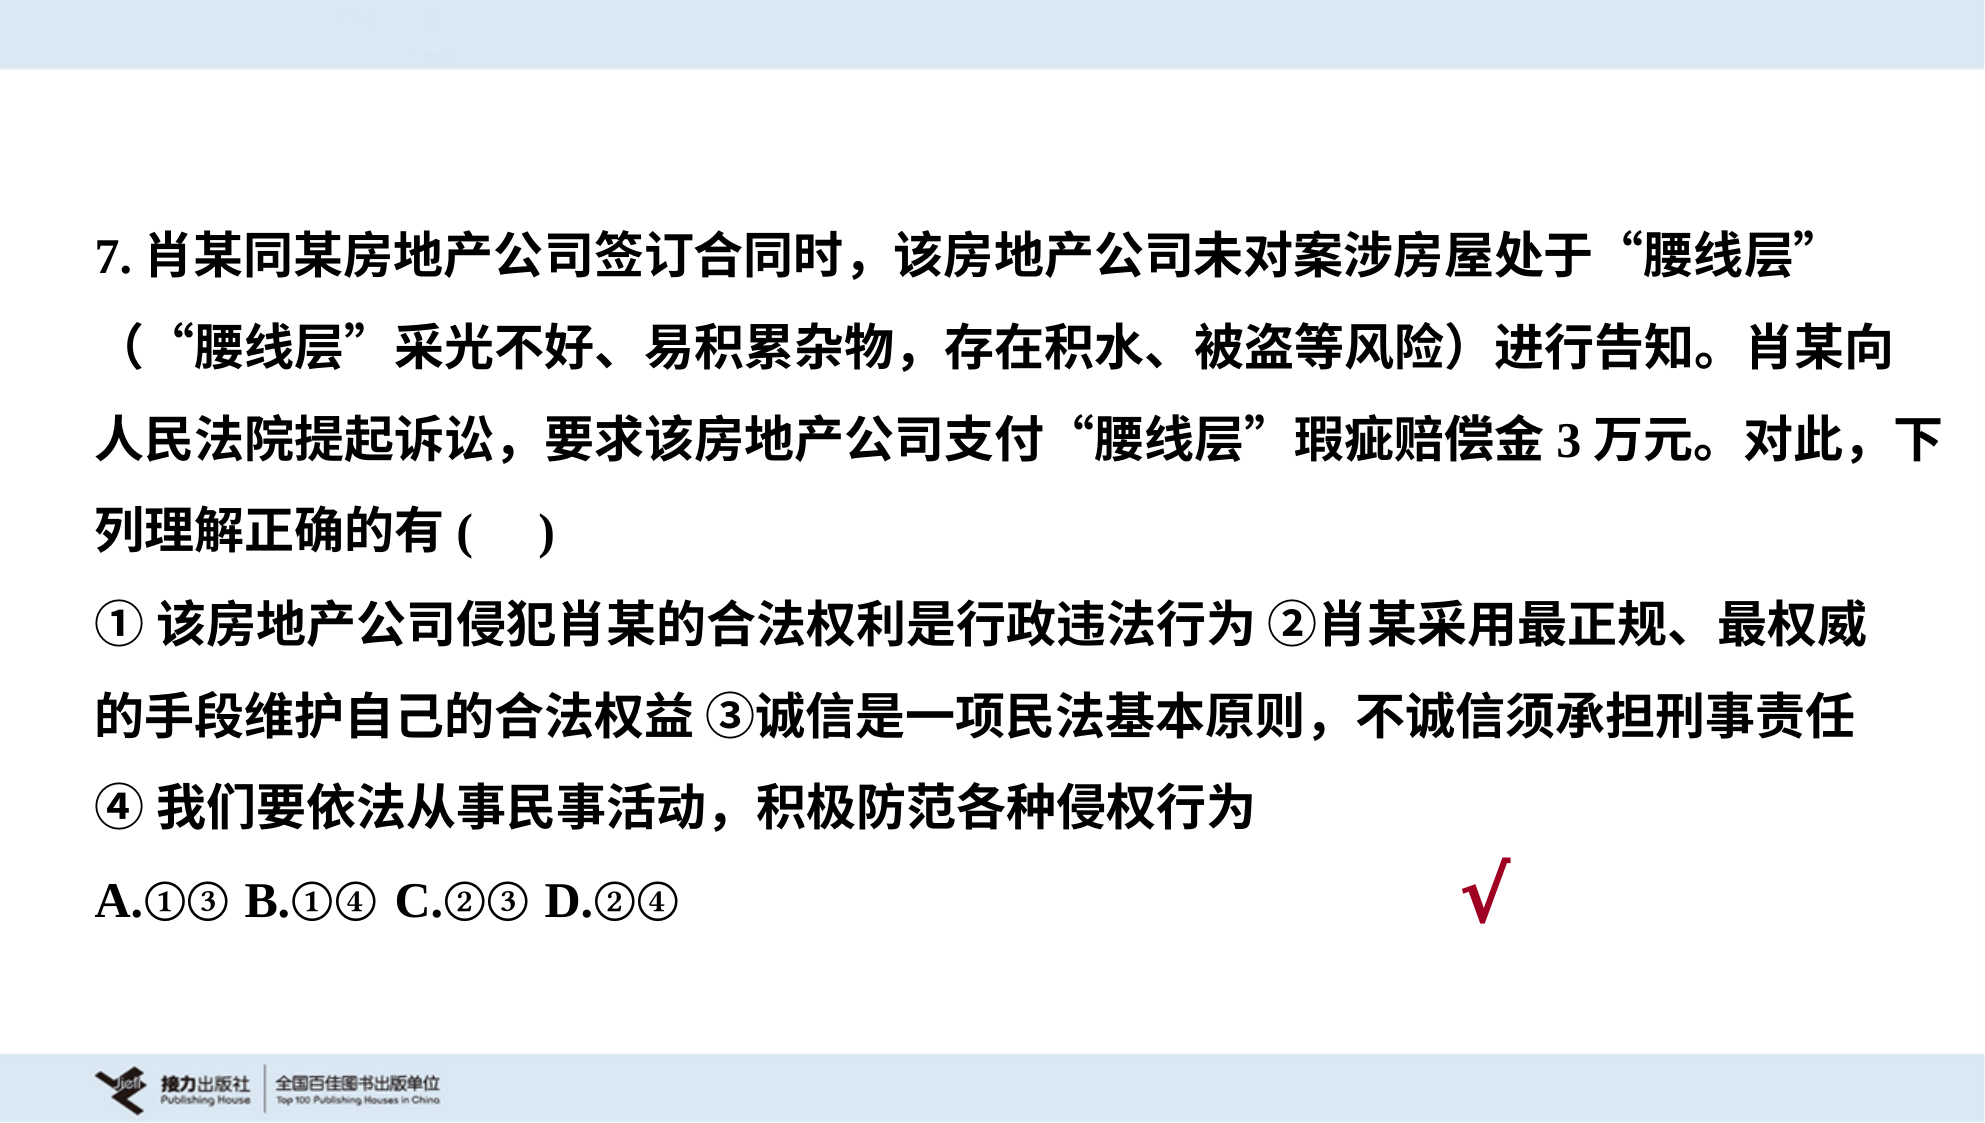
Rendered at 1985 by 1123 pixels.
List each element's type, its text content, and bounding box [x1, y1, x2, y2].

text_box A.①③ B.①④ C.②③ D.②④ [94, 839, 1892, 928]
text_box 7.肖某同某房地产公司签订合同时，该房地产公司未对案涉房屋处于“腰线层” （“腰线层”采光不好、易积累杂物，存在积水、被盗等风险）进行告知。肖某向 人民法院提起诉讼，要求该房地产公司支付“腰线层”瑕疵赔偿金3万元。对此，下 列理解正确的有( ) [94, 192, 1892, 559]
text_box √ [1459, 845, 1511, 938]
text_box ①该房地产公司侵犯肖某的合法权利是行政违法行为 ②肖某采用最正规、最权威 的手段维护自己的合法权益 ③诚信是一项民法基本原则，不诚信须承担刑事责任 ④我们要依法从事民事活动，积极防范各种侵权行为 [94, 560, 1892, 836]
picture [0, 0, 1985, 1122]
